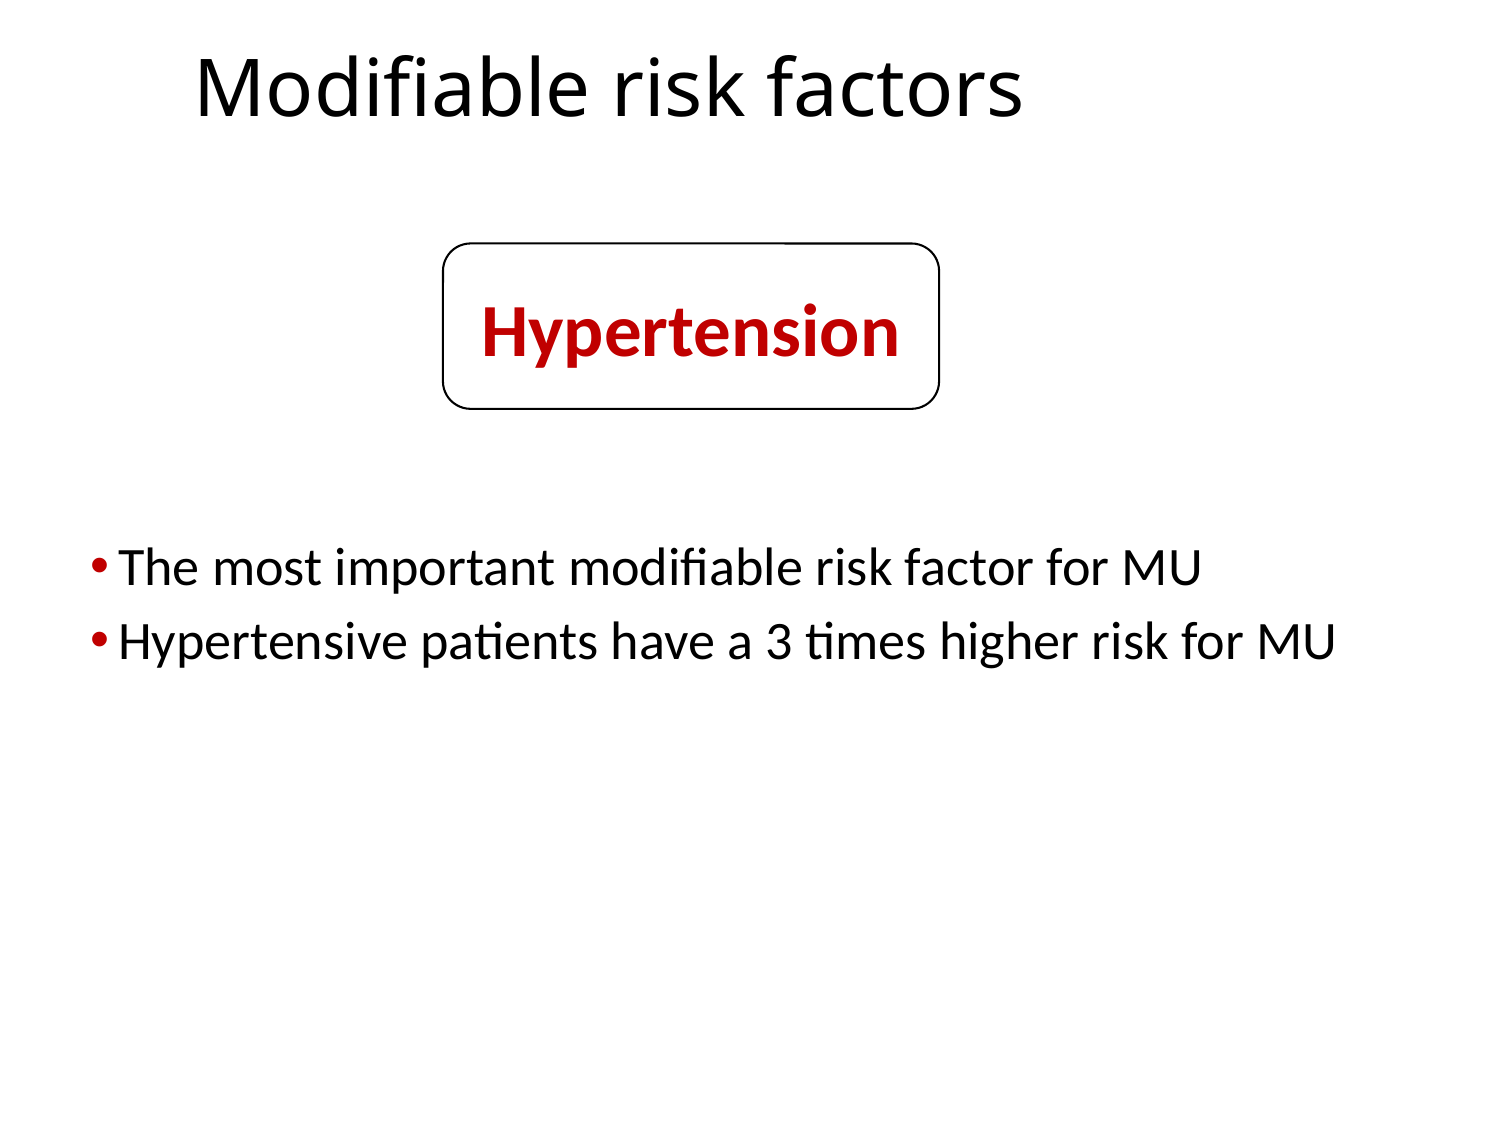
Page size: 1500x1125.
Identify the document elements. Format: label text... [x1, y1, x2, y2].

list The most important modifiable risk factor for MU Hypertensive patients have a 3 times higher risk for MU [75, 243, 1500, 1125]
text_box Hypertension [441, 242, 941, 410]
title Modifiable risk factors [75, 40, 1451, 220]
